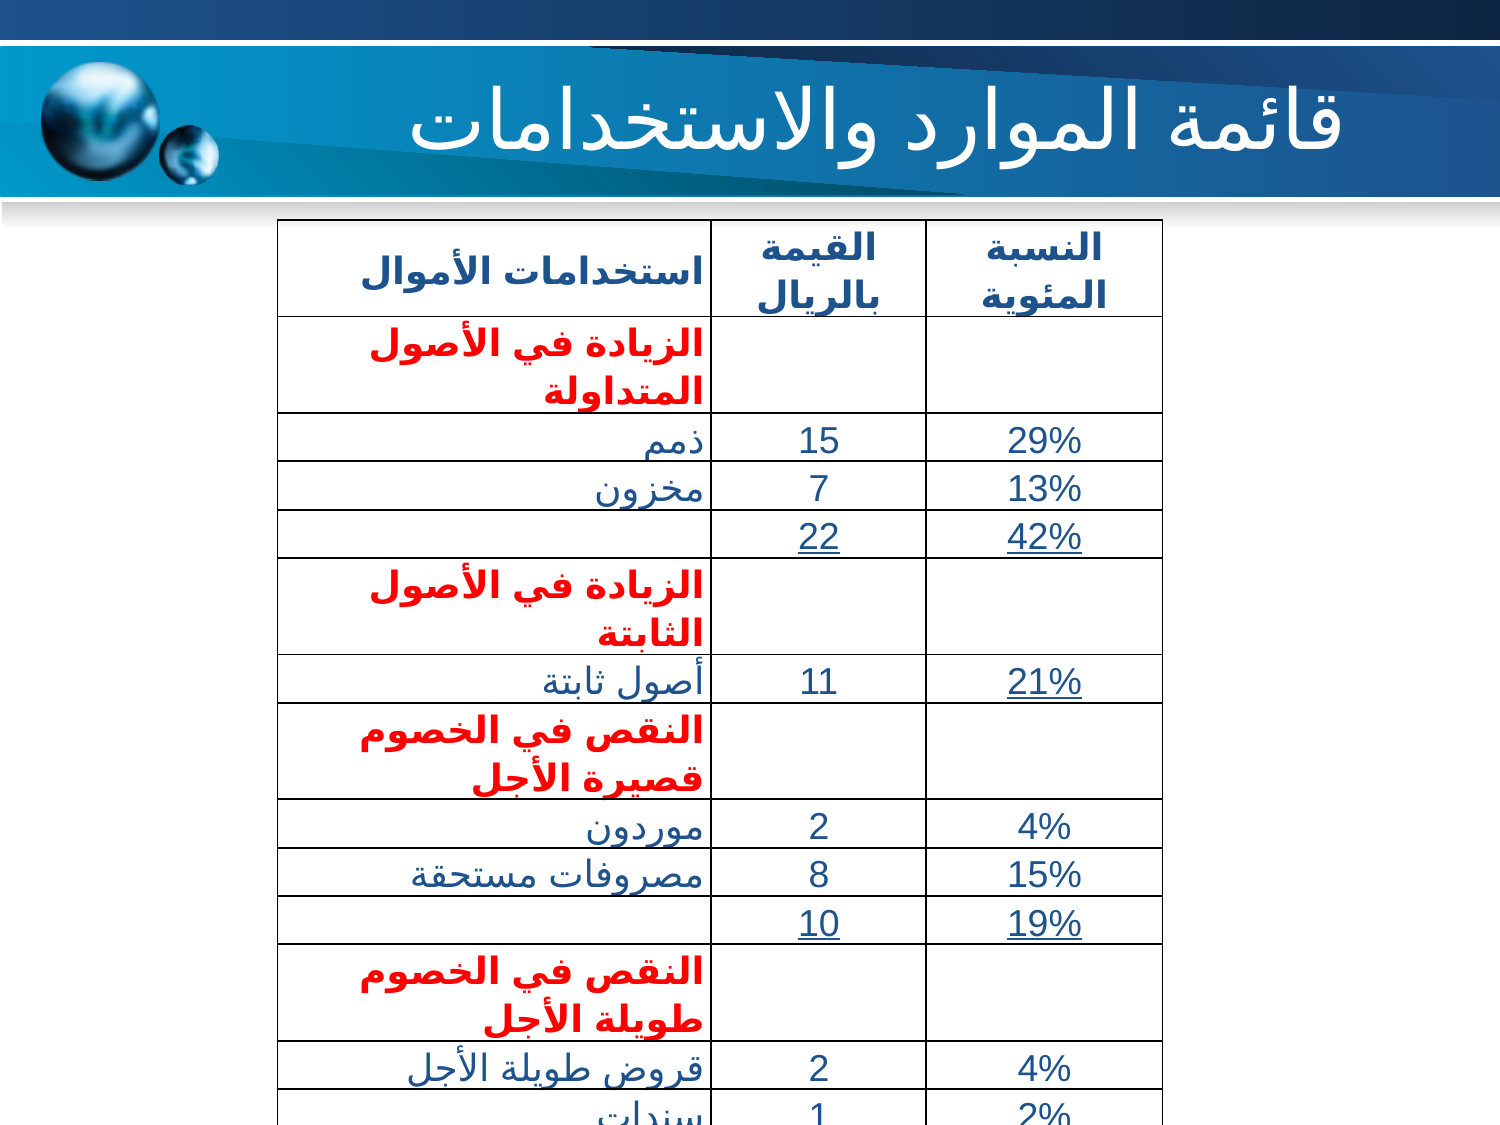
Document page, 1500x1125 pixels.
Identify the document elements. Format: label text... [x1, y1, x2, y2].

table_cell [927, 317, 1162, 412]
table_cell أصول ثابتة [278, 655, 710, 702]
table_cell 2% [927, 1090, 1162, 1125]
table_cell [712, 704, 925, 798]
table_cell [712, 945, 925, 1040]
table_cell 7 [712, 462, 925, 509]
table_cell 4% [927, 1042, 1162, 1088]
table_cell سندات [278, 1090, 710, 1125]
table_cell [278, 511, 710, 557]
table_cell 15 [712, 414, 925, 460]
table_header النسبة المئوية [927, 221, 1162, 316]
table_cell النقص في الخصوم طويلة الأجل [278, 945, 710, 1040]
table_cell ذمم [278, 414, 710, 460]
table_cell 13% [927, 462, 1162, 509]
table_cell 29% [927, 414, 1162, 460]
table_cell مخزون [278, 462, 710, 509]
table_cell [927, 704, 1162, 798]
table_header استخدامات الأموال [278, 221, 710, 316]
table_cell 2 [712, 800, 925, 847]
table_cell 19% [927, 897, 1162, 943]
table_cell موردون [278, 800, 710, 847]
table_cell [712, 559, 925, 654]
table_cell 8 [712, 849, 925, 895]
table_cell [927, 559, 1162, 654]
table_cell 21% [927, 655, 1162, 702]
table_cell الزيادة في الأصول الثابتة [278, 559, 710, 654]
table_cell [712, 317, 925, 412]
table_cell 1 [712, 1090, 925, 1125]
table_cell مصروفات مستحقة [278, 849, 710, 895]
table_cell 11 [712, 655, 925, 702]
table_cell قروض طويلة الأجل [278, 1042, 710, 1088]
table_cell 15% [927, 849, 1162, 895]
table_cell النقص في الخصوم قصيرة الأجل [278, 704, 710, 798]
table_cell 2 [712, 1042, 925, 1088]
table_cell [278, 897, 710, 943]
table_cell 10 [712, 897, 925, 943]
picture [42, 63, 159, 180]
table_cell 22 [712, 511, 925, 557]
table_cell الزيادة في الأصول المتداولة [278, 317, 710, 412]
table_cell 42% [927, 511, 1162, 557]
picture [160, 126, 218, 184]
table_cell [927, 945, 1162, 1040]
title قائمة الموارد والاستخدامات [274, 44, 1363, 188]
table_cell 4% [927, 800, 1162, 847]
table_header القيمة بالريال [712, 221, 925, 316]
